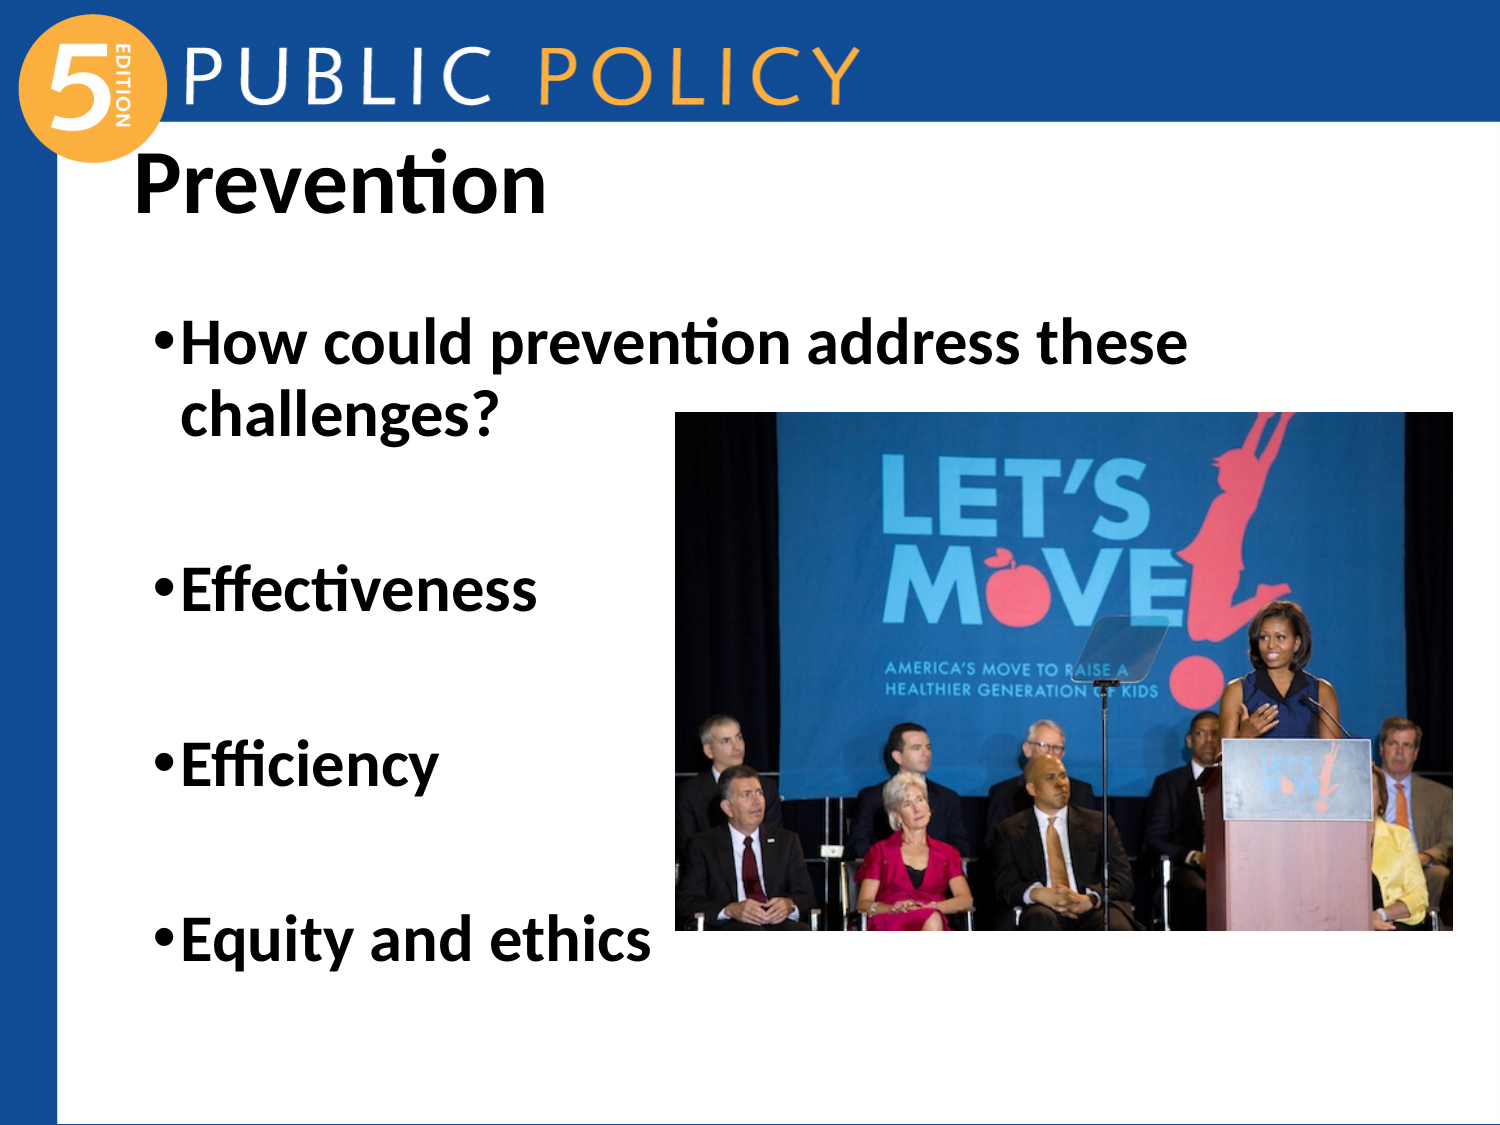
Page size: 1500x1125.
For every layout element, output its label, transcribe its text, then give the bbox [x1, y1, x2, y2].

list How could prevention address these challenges? Effectiveness Efficiency Equity and ethics [137, 299, 1397, 1014]
picture [0, 0, 1500, 1125]
title Prevention [118, 75, 1413, 293]
